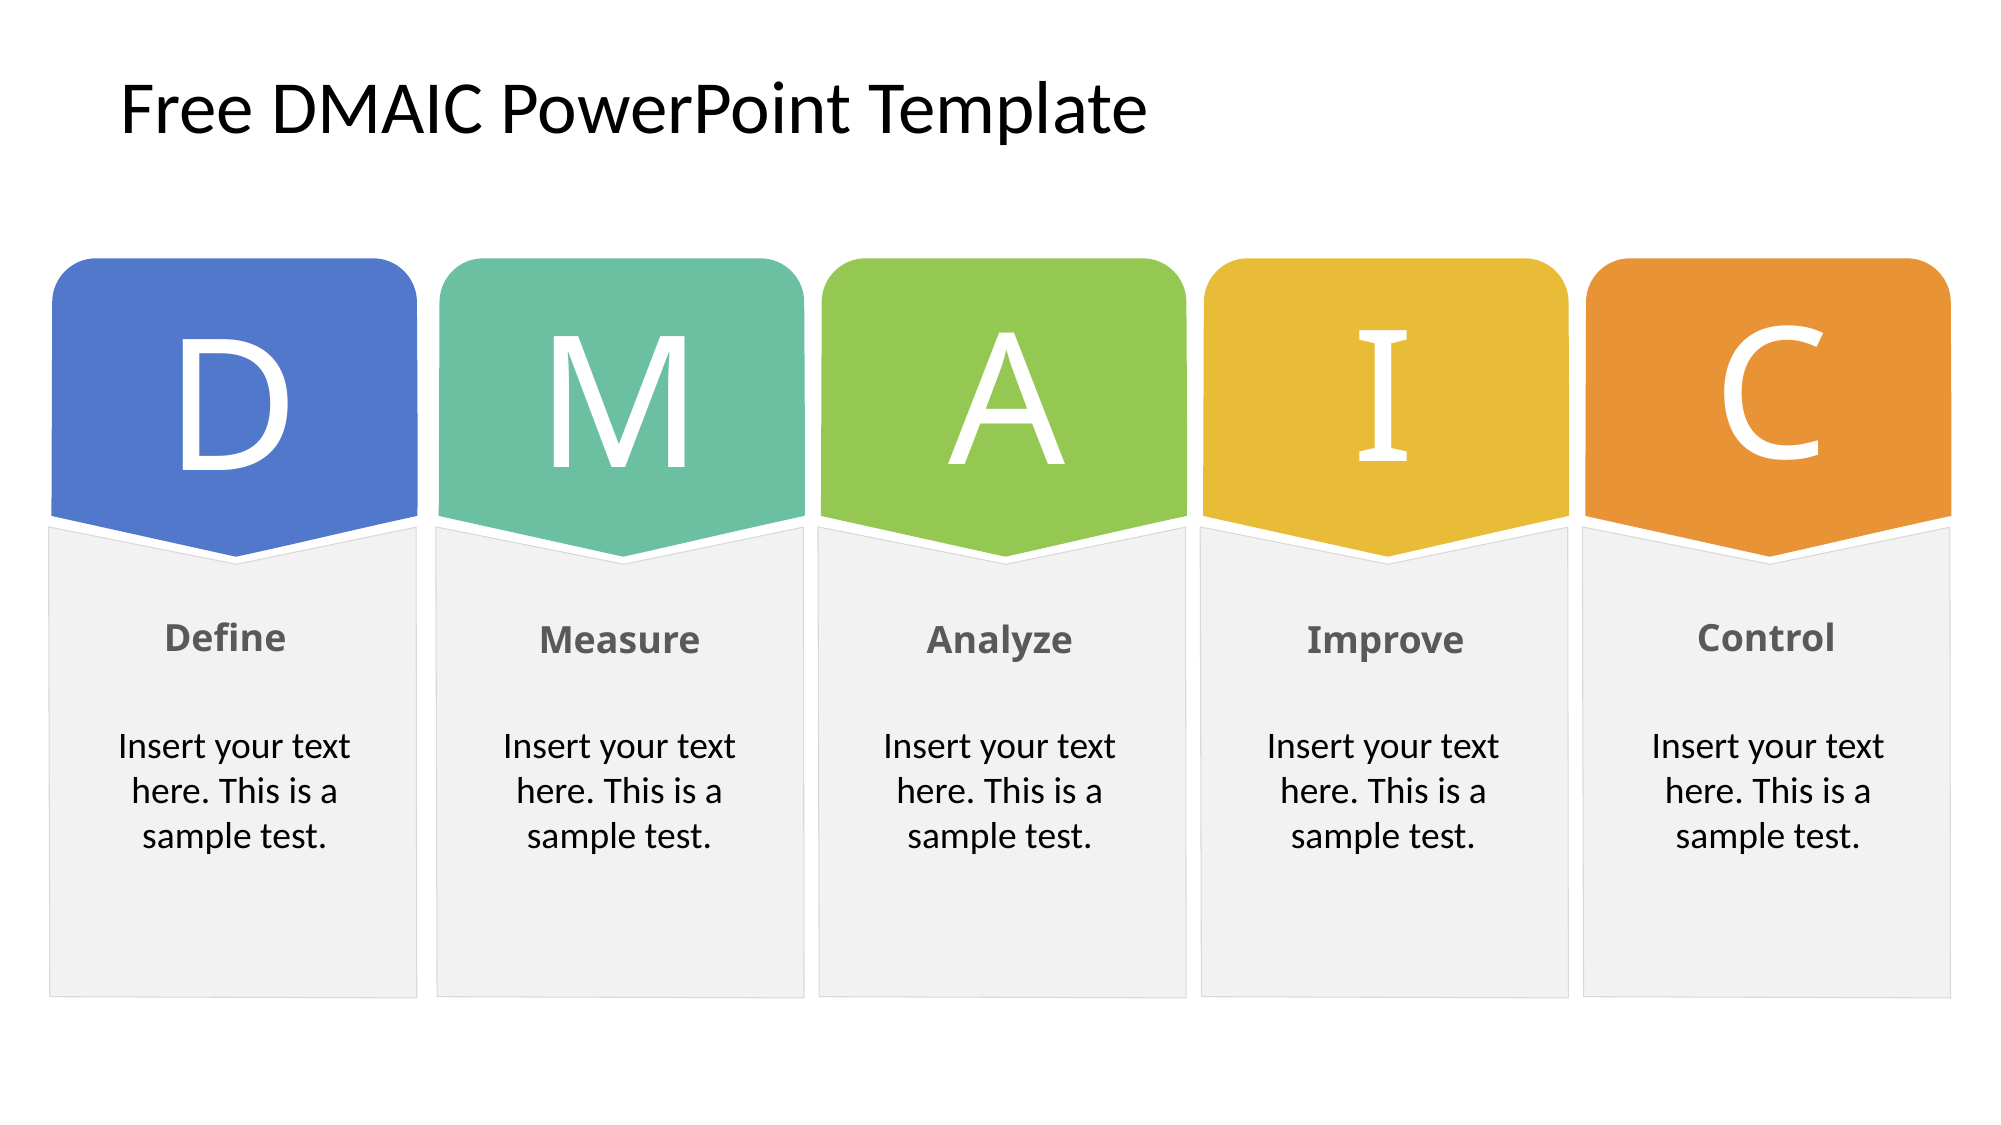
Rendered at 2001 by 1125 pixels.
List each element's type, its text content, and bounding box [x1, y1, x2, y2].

title Free DMAIC PowerPoint Template [99, 45, 1900, 162]
text_box [1580, 524, 1953, 1001]
text_box Insert your text here. This is a sample test. [458, 713, 782, 863]
text_box Measure [448, 608, 791, 668]
text_box Insert your text here. This is a sample test. [73, 713, 397, 863]
text_box [433, 524, 807, 1001]
text_box Insert your text here. This is a sample test. [1222, 713, 1546, 863]
text_box A [871, 274, 1143, 509]
text_box [815, 524, 1189, 1001]
text_box Improve [1215, 608, 1558, 668]
text_box Insert your text here. This is a sample test. [838, 713, 1162, 863]
text_box Insert your text here. This is a sample test. [1606, 713, 1930, 863]
text_box [436, 256, 807, 559]
text_box Define [54, 607, 397, 667]
text_box [46, 524, 419, 1001]
text_box [1200, 256, 1572, 559]
text_box I [1247, 271, 1520, 506]
text_box [1198, 524, 1571, 1001]
text_box [818, 256, 1190, 559]
text_box [1583, 256, 1954, 559]
text_box D [96, 279, 369, 515]
text_box [49, 256, 420, 559]
text_box M [483, 277, 756, 512]
text_box C [1635, 268, 1907, 503]
text_box Control [1595, 607, 1938, 667]
text_box Analyze [829, 608, 1171, 668]
